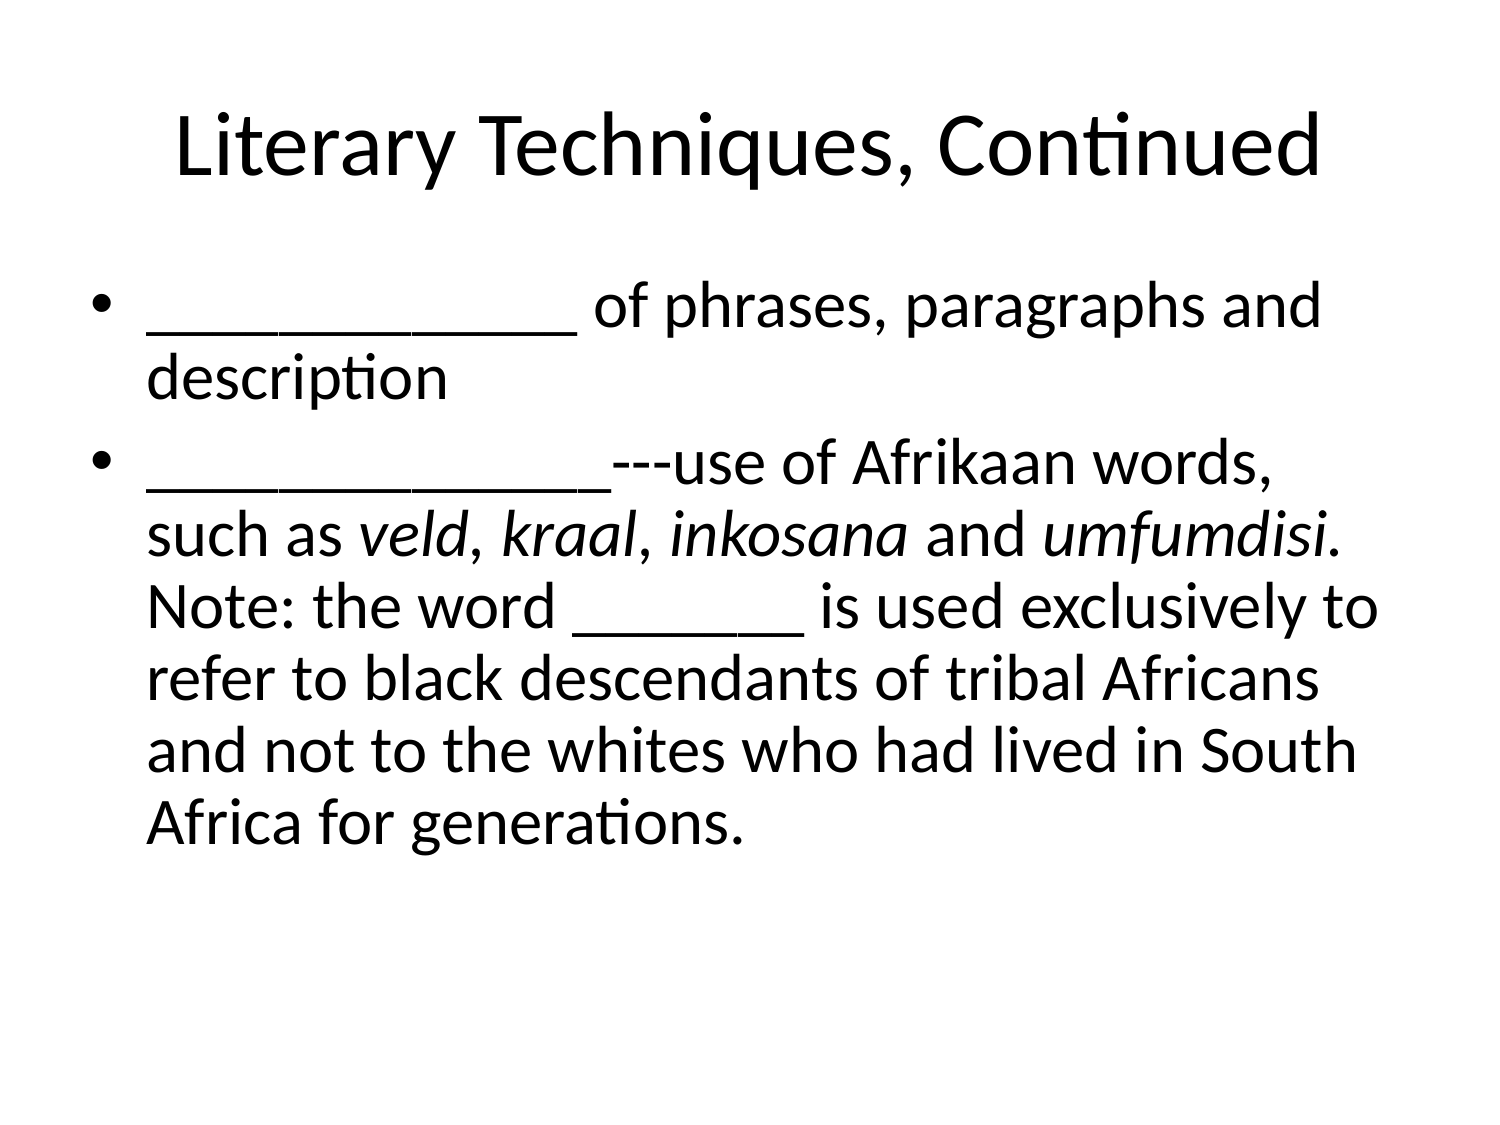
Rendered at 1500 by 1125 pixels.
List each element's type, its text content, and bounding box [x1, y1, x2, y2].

title Literary Techniques, Continued [75, 45, 1425, 233]
list _____________ of phrases, paragraphs and description ______________---use of Afrikaan words, such as veld, kraal, inkosana and umfumdisi. Note: the word _______ is used exclusively to refer to black descendants of tribal Africans and not to the whites who had lived in South Africa for generations. [75, 262, 1425, 1005]
